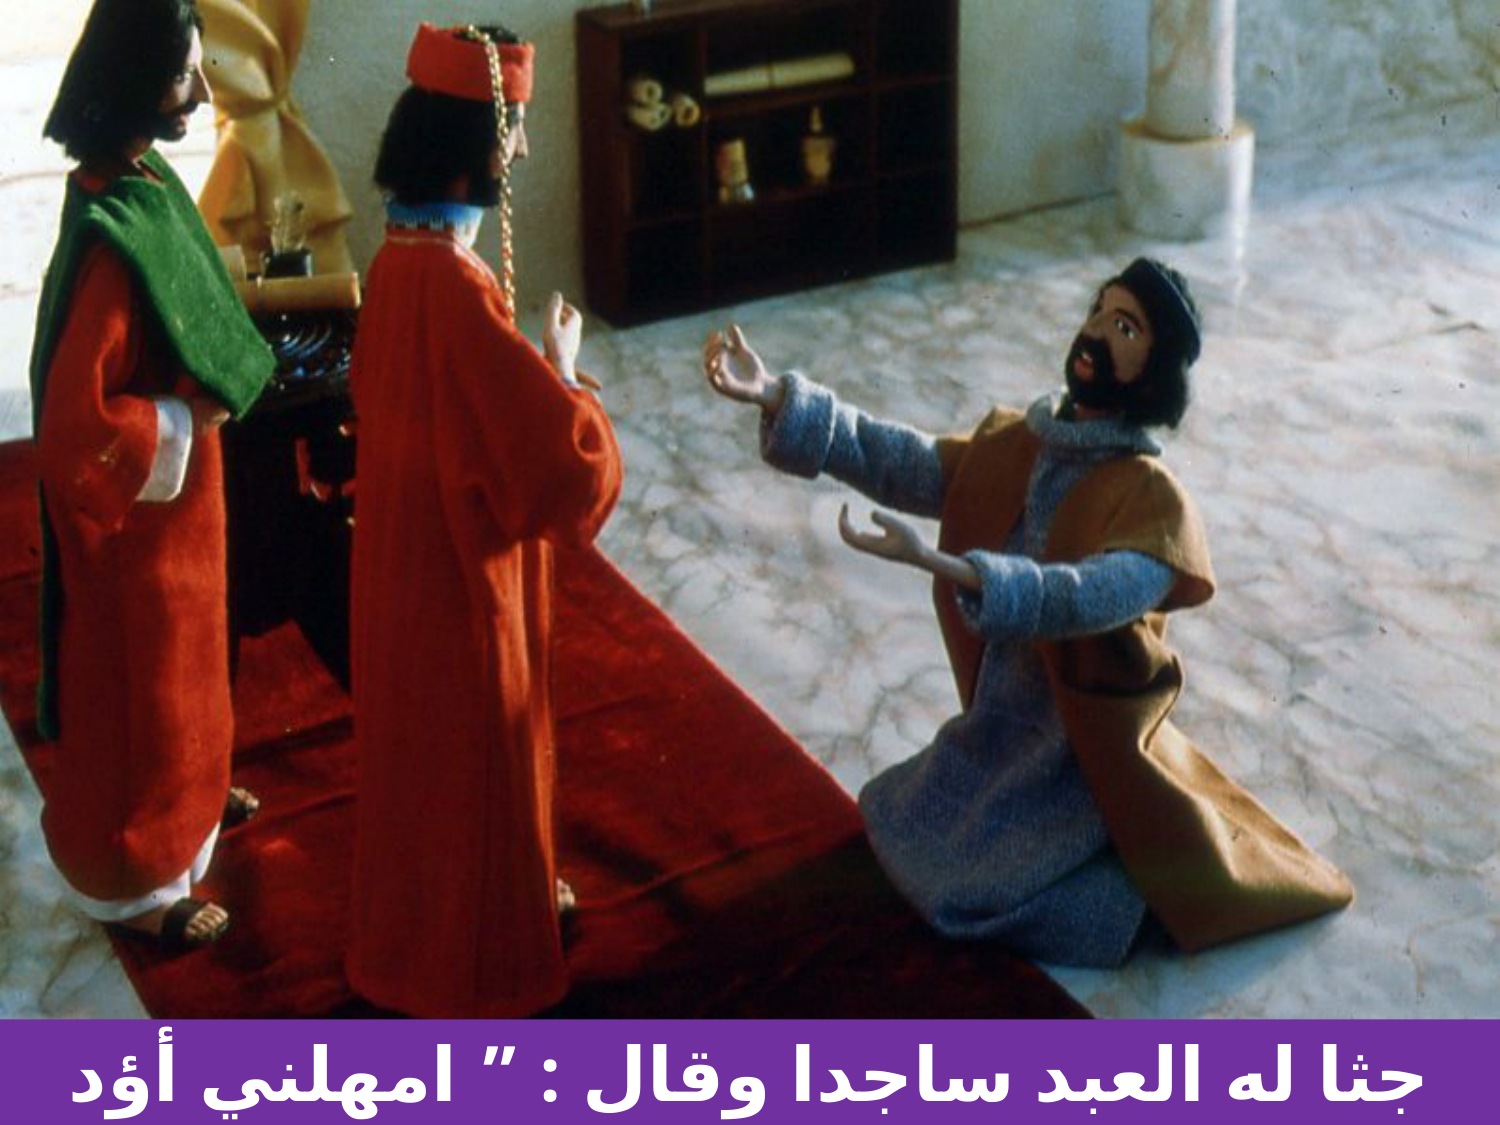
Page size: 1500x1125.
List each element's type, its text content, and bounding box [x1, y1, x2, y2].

picture [0, 0, 1500, 1032]
text_box جثا له العبد ساجدا وقال : ” امهلني أؤد لك كل شيء [0, 1040, 1500, 1125]
